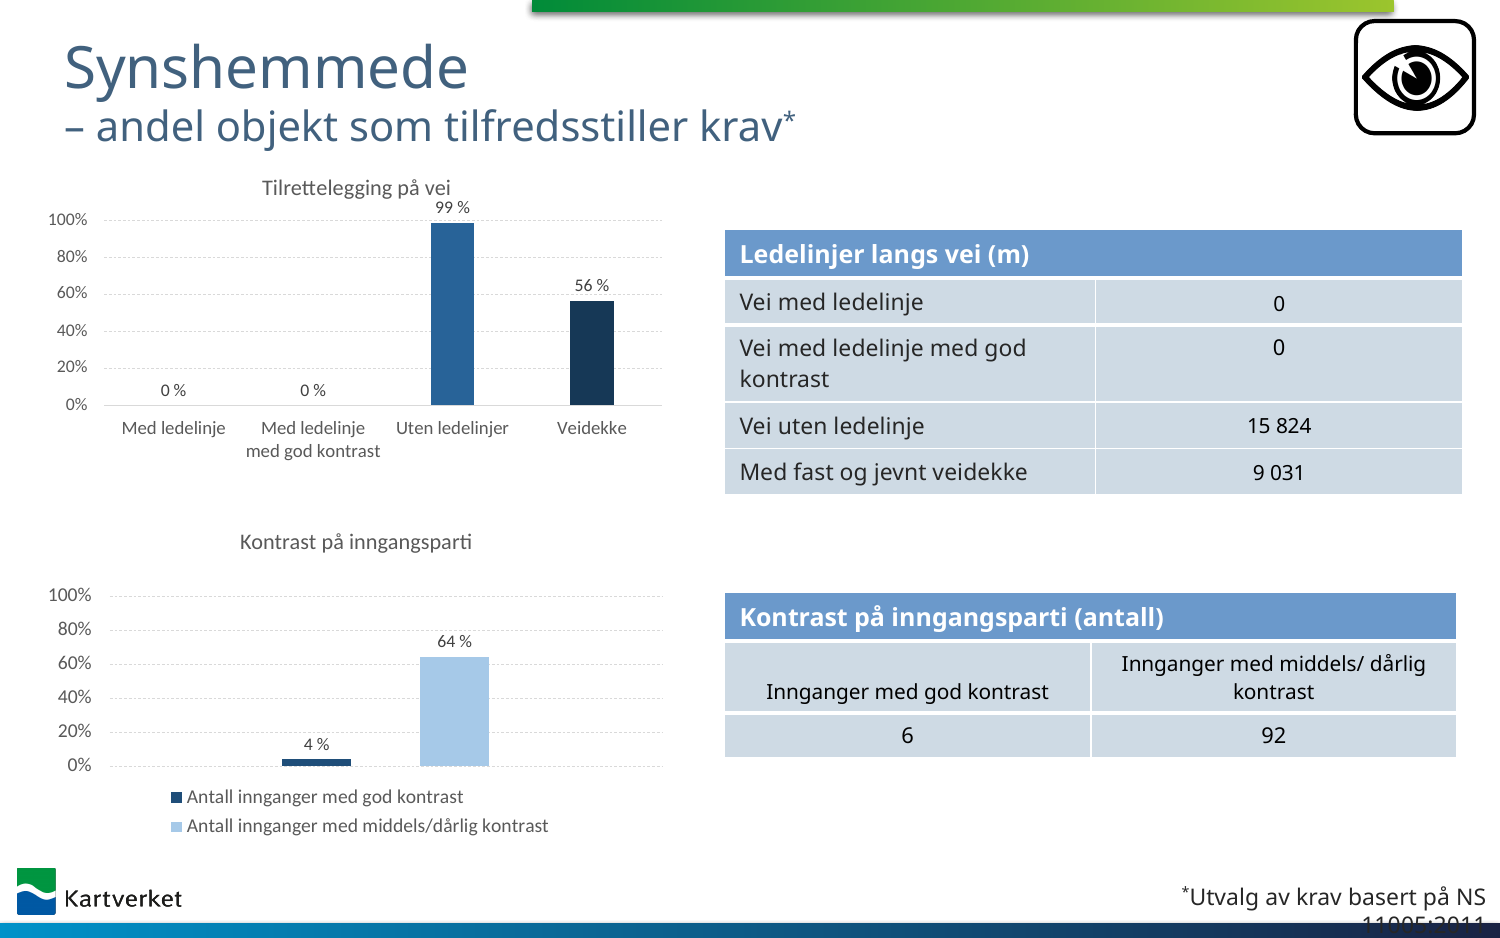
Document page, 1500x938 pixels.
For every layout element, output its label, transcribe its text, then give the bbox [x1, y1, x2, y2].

table_cell 0 [1096, 280, 1462, 323]
table_cell 15 824 [1096, 403, 1462, 448]
table_cell 6 [725, 715, 1090, 757]
table_header Ledelinjer langs vei (m) [725, 230, 1462, 276]
text_box *Utvalg av krav basert på NS 11005:2011 [1068, 873, 1500, 938]
table_cell Vei med ledelinje med god kontrast [725, 327, 1095, 401]
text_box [1355, 20, 1475, 134]
picture [41, 520, 673, 846]
text_box Synshemmede – andel objekt som tilfredsstiller krav* [49, 24, 1431, 158]
table_cell Med fast og jevnt veidekke [725, 449, 1095, 494]
table_cell Innganger med god kontrast [725, 643, 1090, 711]
table_cell Vei uten ledelinje [725, 403, 1095, 448]
picture [41, 166, 673, 492]
table_header Kontrast på inngangsparti (antall) [725, 593, 1456, 639]
table_cell Innganger med middels/ dårlig kontrast [1092, 643, 1456, 711]
table_cell 9 031 [1096, 449, 1462, 494]
table_cell 92 [1092, 715, 1456, 757]
table_cell Vei med ledelinje [725, 280, 1095, 323]
table_cell 0 [1096, 327, 1462, 401]
